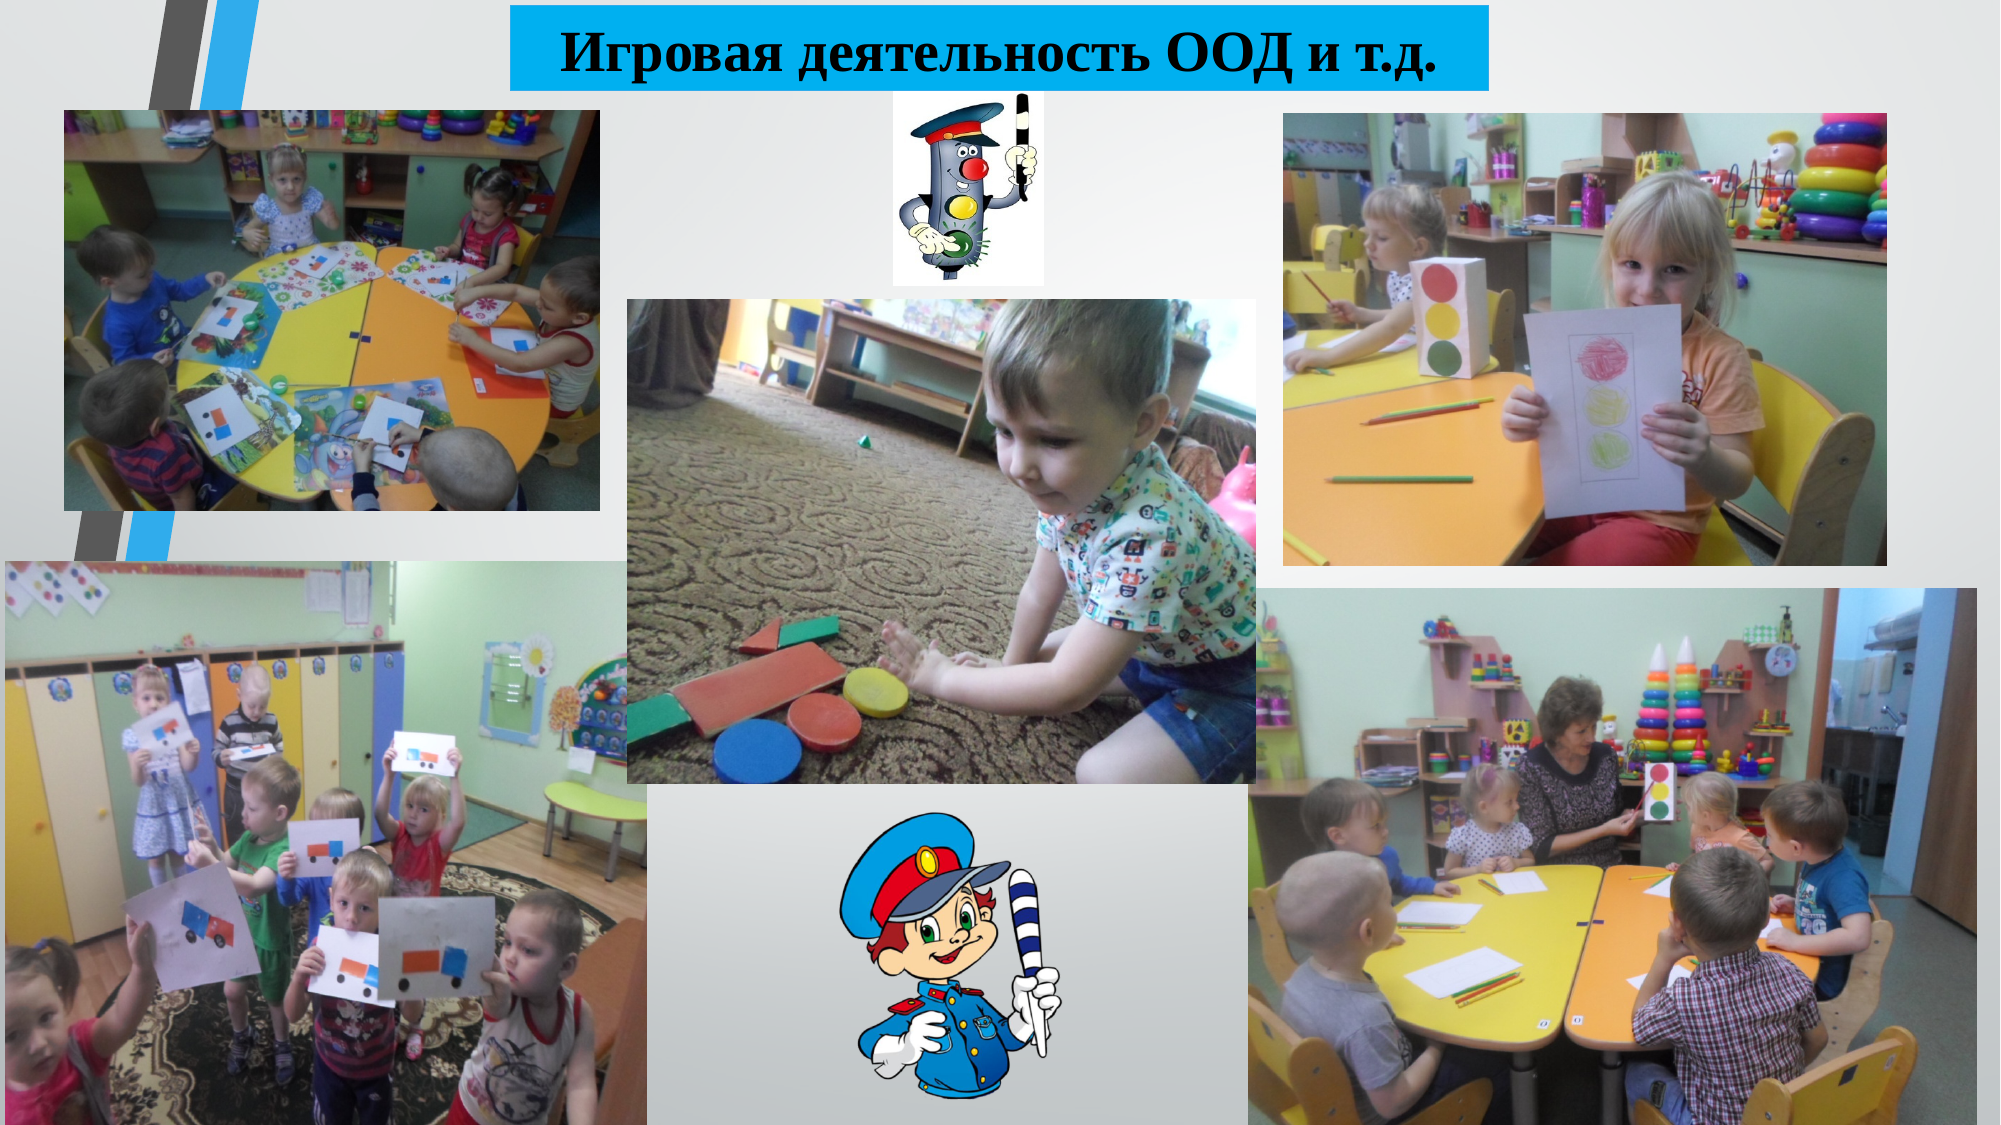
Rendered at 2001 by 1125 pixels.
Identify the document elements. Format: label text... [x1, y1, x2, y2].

picture [1283, 113, 1887, 566]
text_box Игровая деятельность ООД и т.д. [510, 5, 1489, 91]
picture [5, 299, 1977, 1125]
picture [892, 91, 1044, 286]
picture [64, 109, 600, 512]
